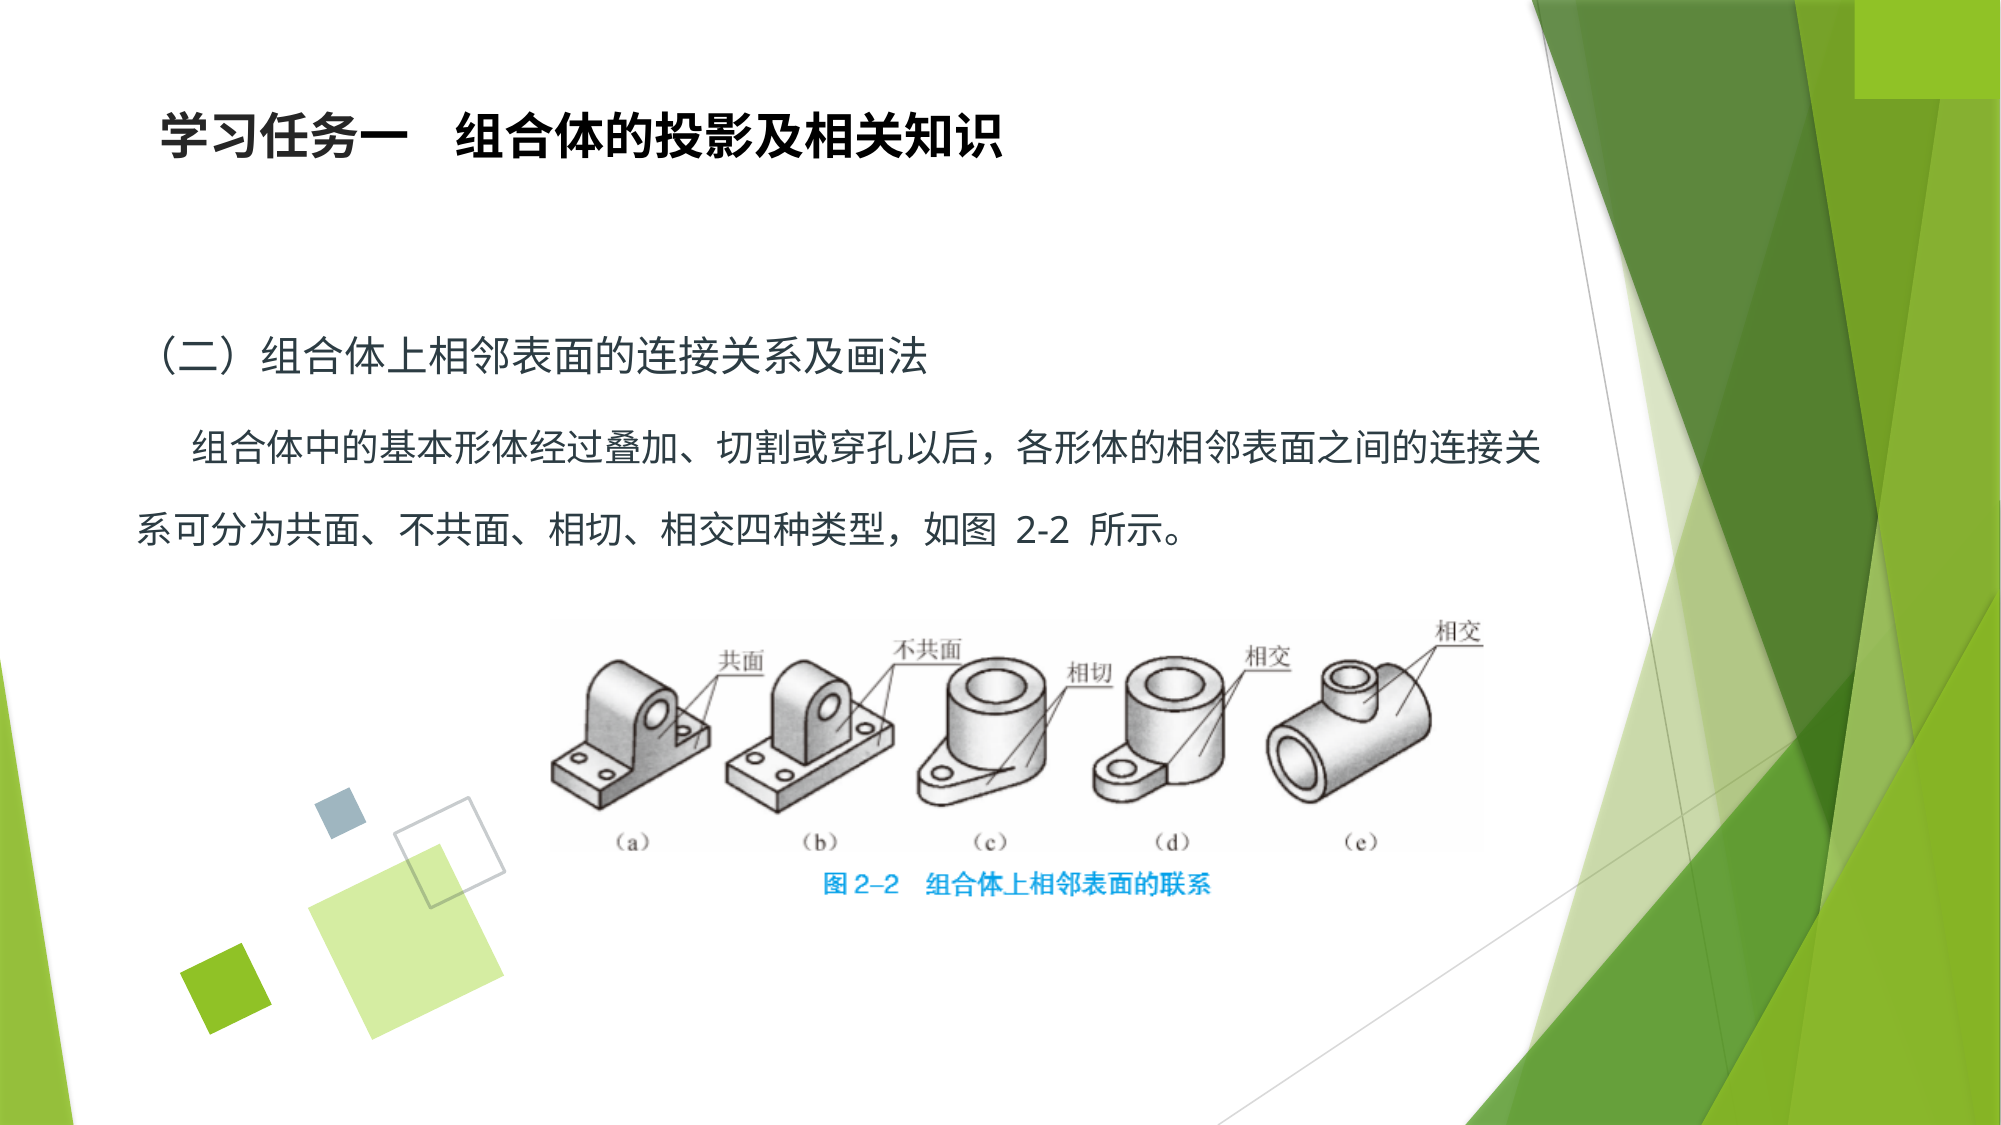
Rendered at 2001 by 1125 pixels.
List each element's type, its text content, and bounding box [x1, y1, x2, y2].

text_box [176, 785, 511, 1046]
text_box （二）组合体上相邻表面的连接关系及画法 组合体中的基本形体经过叠加、切割或穿孔以后，各形体的相邻表面之间的连接关系可分为共面、不共面、相切、相交四种类型，如图 2-2 所示。 [120, 282, 1591, 653]
text_box [1853, 0, 2000, 100]
picture [537, 617, 1526, 906]
text_box 学习任务一 组合体的投影及相关知识 [144, 85, 1856, 216]
